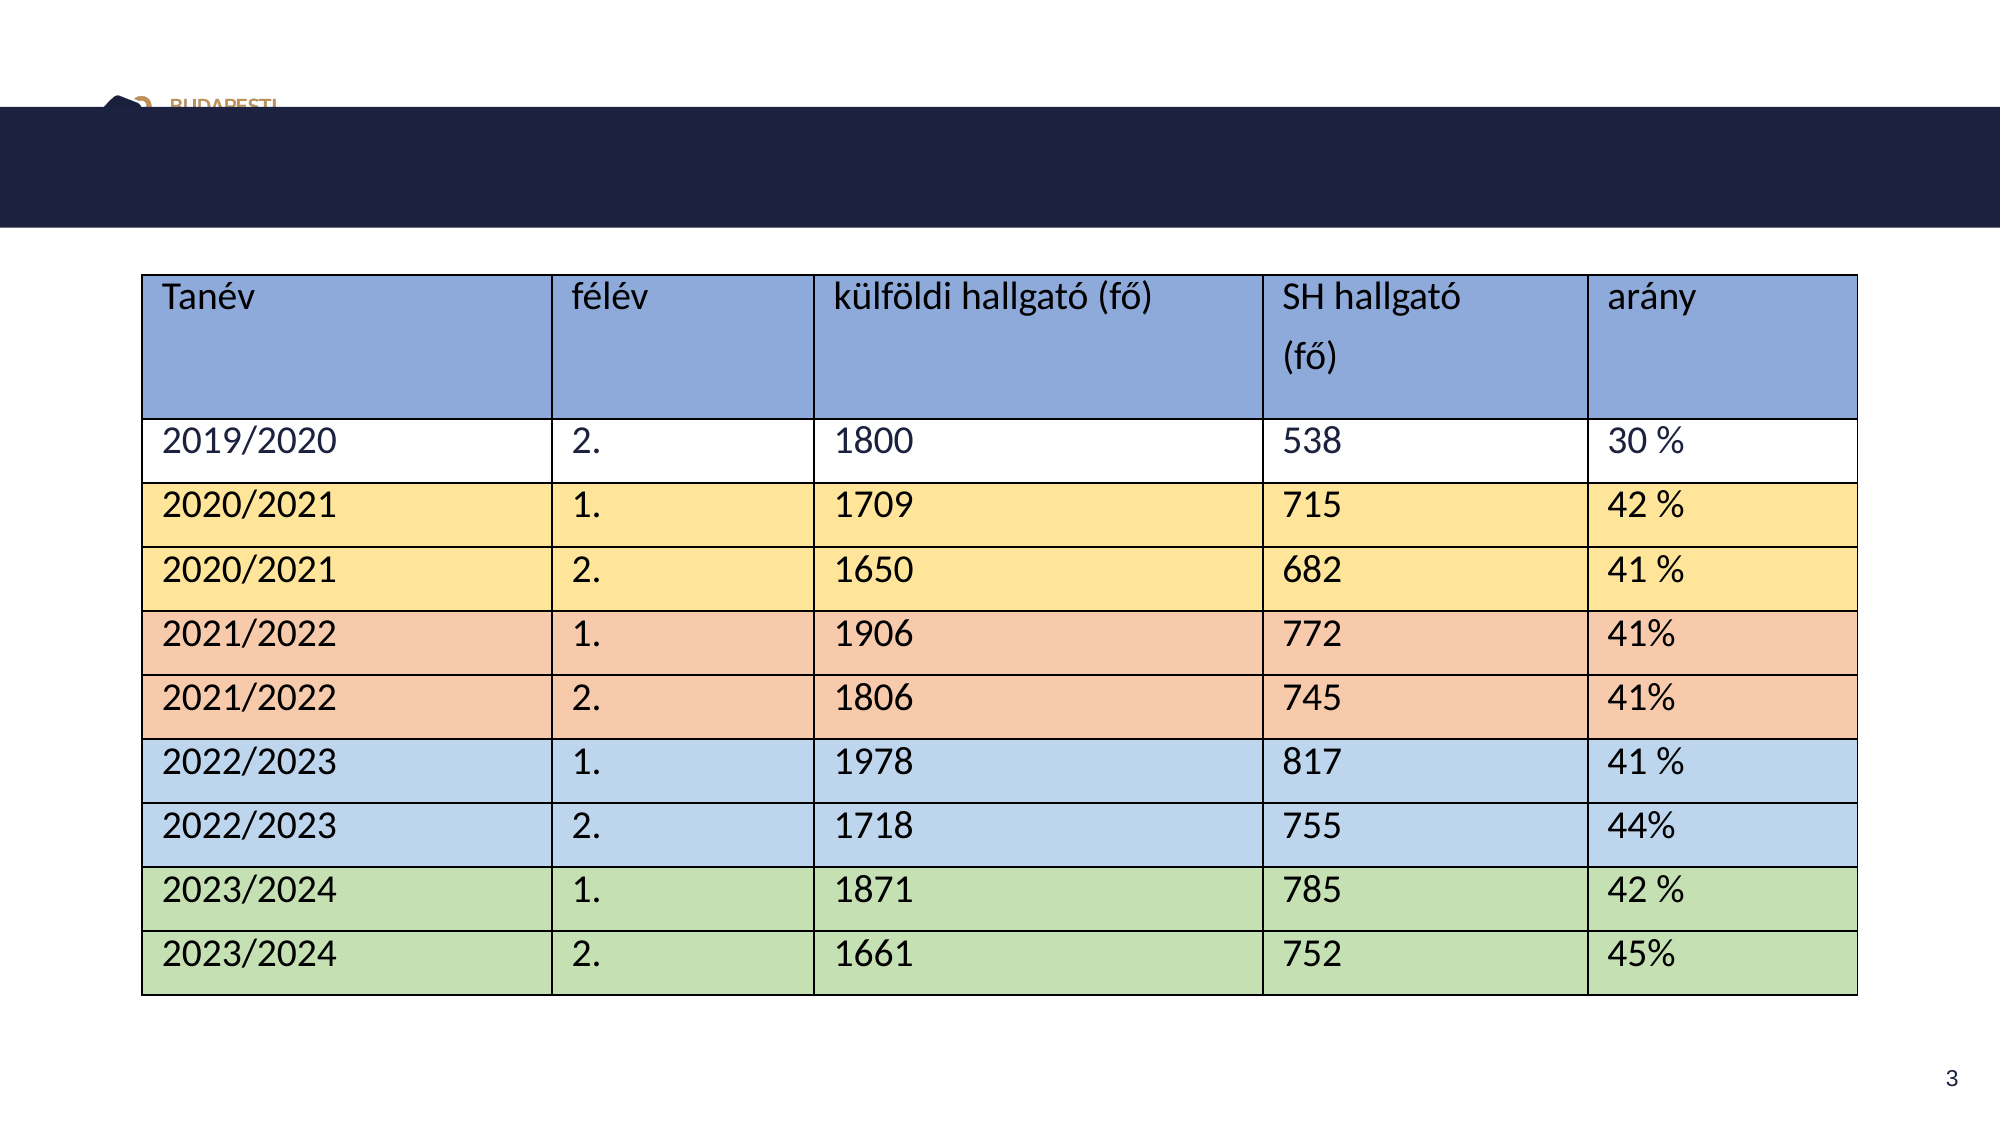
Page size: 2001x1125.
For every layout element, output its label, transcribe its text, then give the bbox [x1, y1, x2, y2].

table_cell 41% [1589, 612, 1857, 674]
table_cell 1978 [815, 740, 1262, 802]
table_cell 817 [1264, 740, 1587, 802]
table_cell 1. [553, 740, 813, 802]
table_cell 41 % [1589, 740, 1857, 802]
table_cell 1. [553, 868, 813, 930]
table_cell 45% [1589, 932, 1857, 994]
table_cell 2023/2024 [143, 932, 551, 994]
table_cell 1709 [815, 484, 1262, 546]
table_cell 745 [1264, 676, 1587, 738]
table_cell 44% [1589, 804, 1857, 866]
table_cell 2. [553, 804, 813, 866]
table_cell 2022/2023 [143, 740, 551, 802]
picture [93, 95, 365, 106]
table_cell 1. [553, 484, 813, 546]
table_cell 2020/2021 [143, 484, 551, 546]
table_cell 2021/2022 [143, 612, 551, 674]
table_cell 2. [553, 548, 813, 610]
table_cell 1871 [815, 868, 1262, 930]
table_cell 2022/2023 [143, 804, 551, 866]
table_cell 2019/2020 [143, 420, 551, 482]
table_cell 1906 [815, 612, 1262, 674]
table_cell 41% [1589, 676, 1857, 738]
table_cell 1. [553, 612, 813, 674]
table_cell 1806 [815, 676, 1262, 738]
table_cell 1661 [815, 932, 1262, 994]
table_cell 2021/2022 [143, 676, 551, 738]
table_header arány [1589, 276, 1857, 418]
table_header külföldi hallgató (fő) [815, 276, 1262, 418]
table_header Tanév [143, 276, 551, 418]
table_cell 1718 [815, 804, 1262, 866]
text_box [0, 106, 2000, 229]
table_cell 2. [553, 676, 813, 738]
table_cell 2. [553, 932, 813, 994]
table_cell 785 [1264, 868, 1587, 930]
table_cell 42 % [1589, 484, 1857, 546]
table_cell 682 [1264, 548, 1587, 610]
table_header félév [553, 276, 813, 418]
table_cell 2. [553, 420, 813, 482]
table_cell 772 [1264, 612, 1587, 674]
table_header SH hallgató (fő) [1264, 276, 1587, 418]
table_cell 1800 [815, 420, 1262, 482]
table_cell 538 [1264, 420, 1587, 482]
table_cell 715 [1264, 484, 1587, 546]
table_cell 755 [1264, 804, 1587, 866]
table_cell 2023/2024 [143, 868, 551, 930]
table_cell 42 % [1589, 868, 1857, 930]
table_cell 752 [1264, 932, 1587, 994]
table_cell 1650 [815, 548, 1262, 610]
table_cell 30 % [1589, 420, 1857, 482]
table_cell 41 % [1589, 548, 1857, 610]
table_cell 2020/2021 [143, 548, 551, 610]
